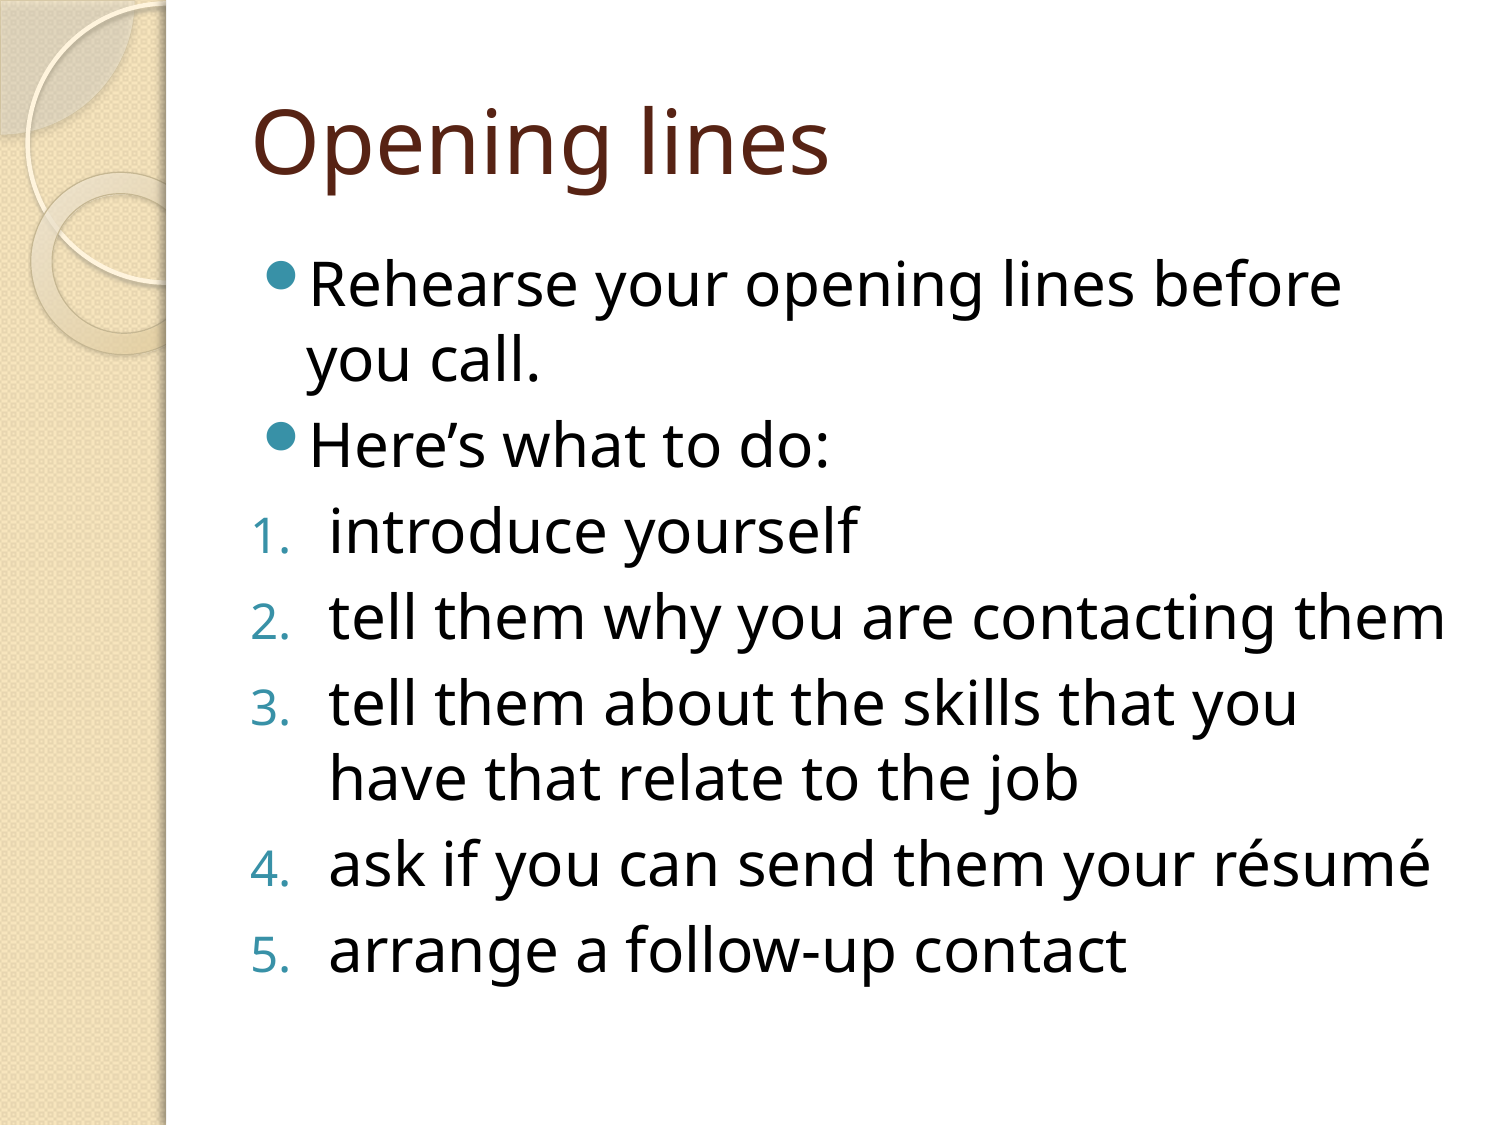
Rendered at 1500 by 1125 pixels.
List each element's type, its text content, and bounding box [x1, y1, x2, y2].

title Opening lines [235, 45, 1466, 233]
list Rehearse your opening lines before you call. Here’s what to do: introduce yourself tell them why you are contacting them tell them about the skills that you have that relate to the job ask if you can send them your résumé arrange a follow-up contact [235, 237, 1466, 1025]
